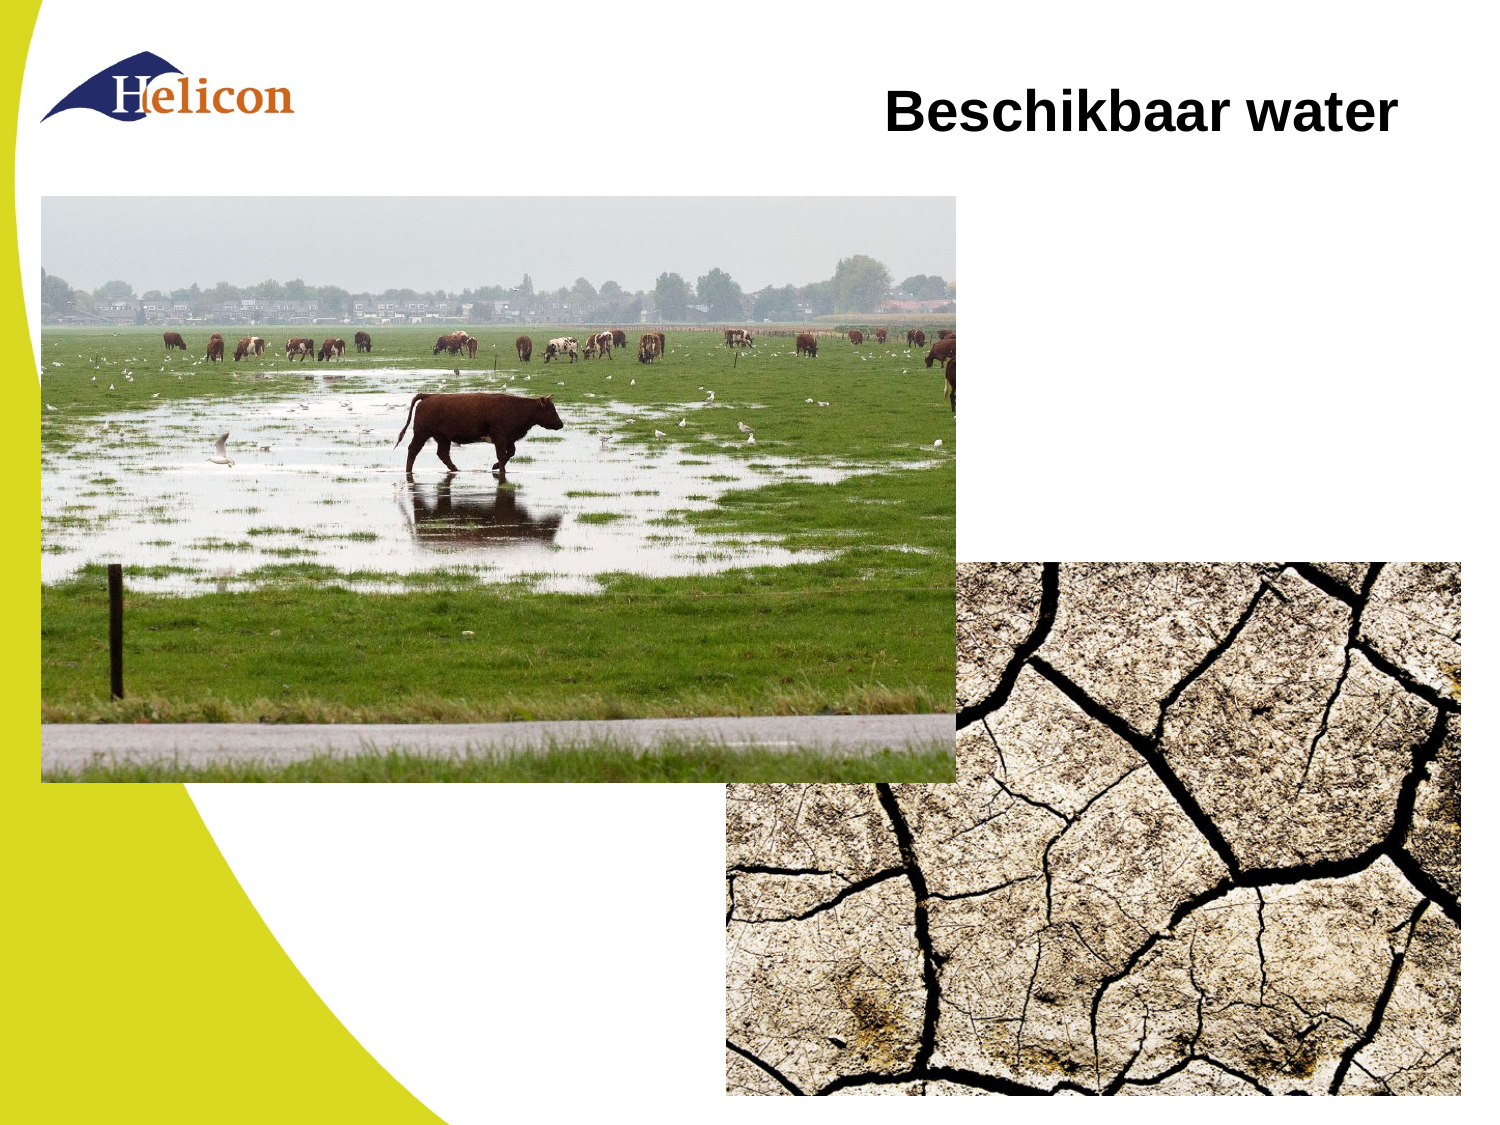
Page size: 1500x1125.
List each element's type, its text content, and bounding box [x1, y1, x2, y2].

title Beschikbaar water [324, 54, 1415, 161]
picture [0, 0, 1500, 1125]
